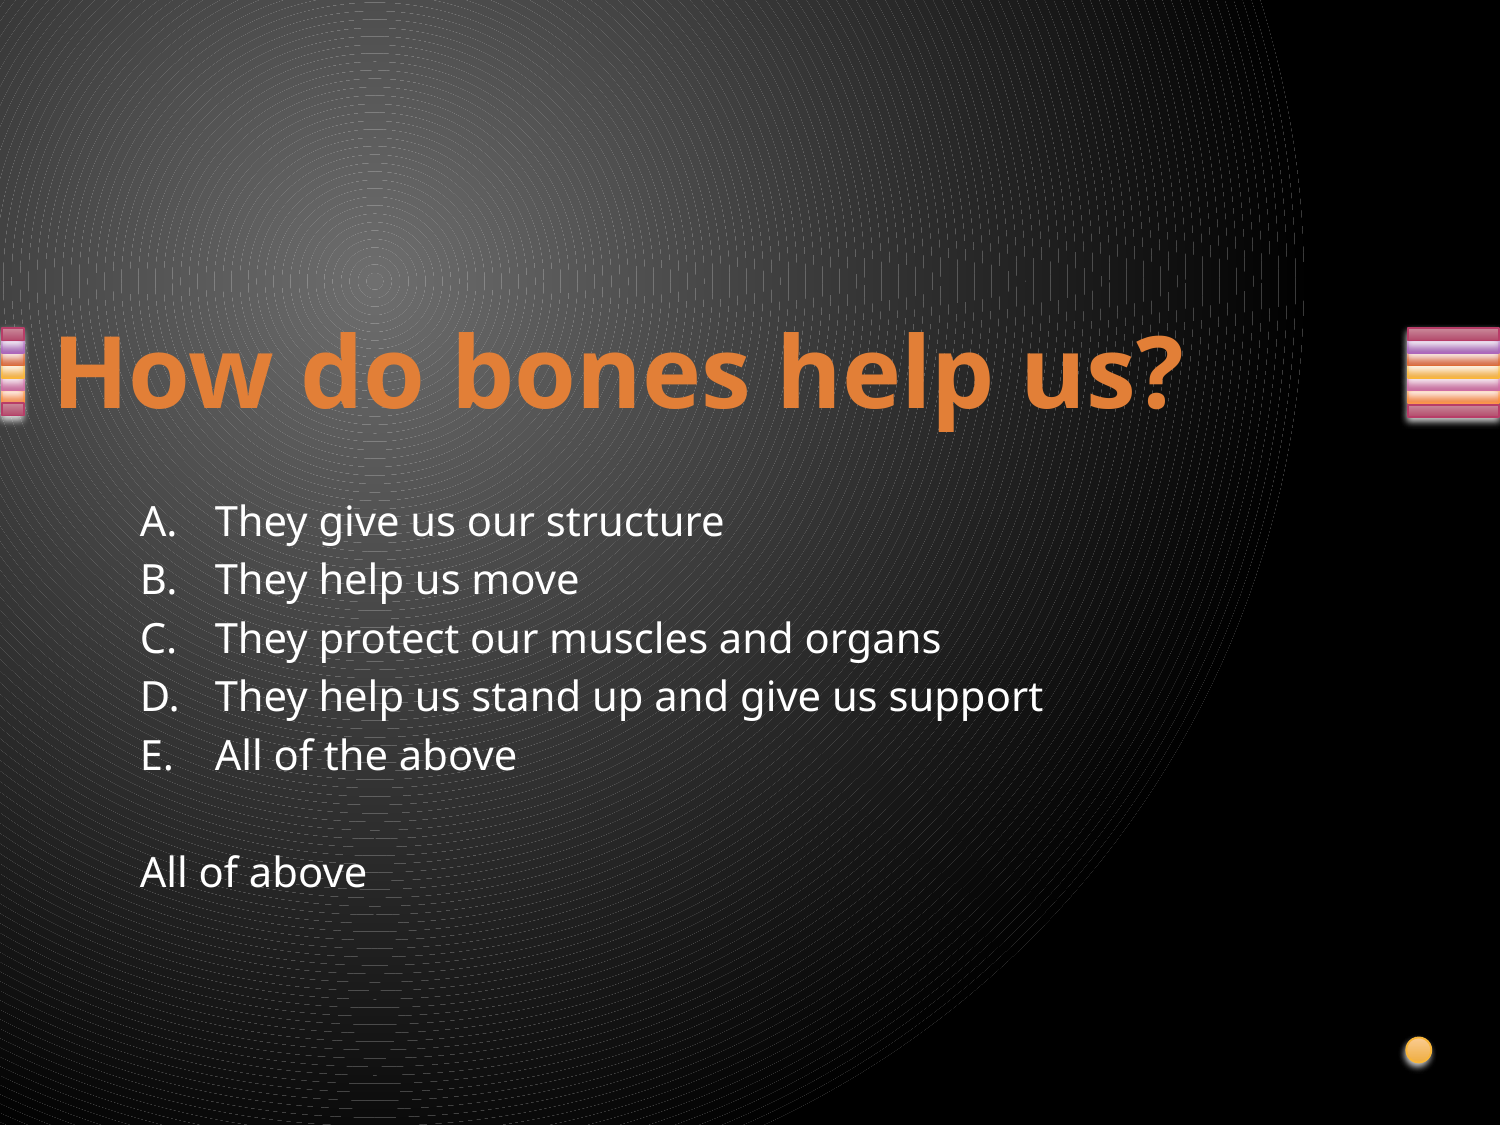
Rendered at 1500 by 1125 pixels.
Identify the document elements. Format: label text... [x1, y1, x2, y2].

text_box They give us our structure They help us move They protect our muscles and organs They help us stand up and give us support All of the above All of above [125, 487, 1288, 975]
title How do bones help us? [37, 275, 1388, 463]
